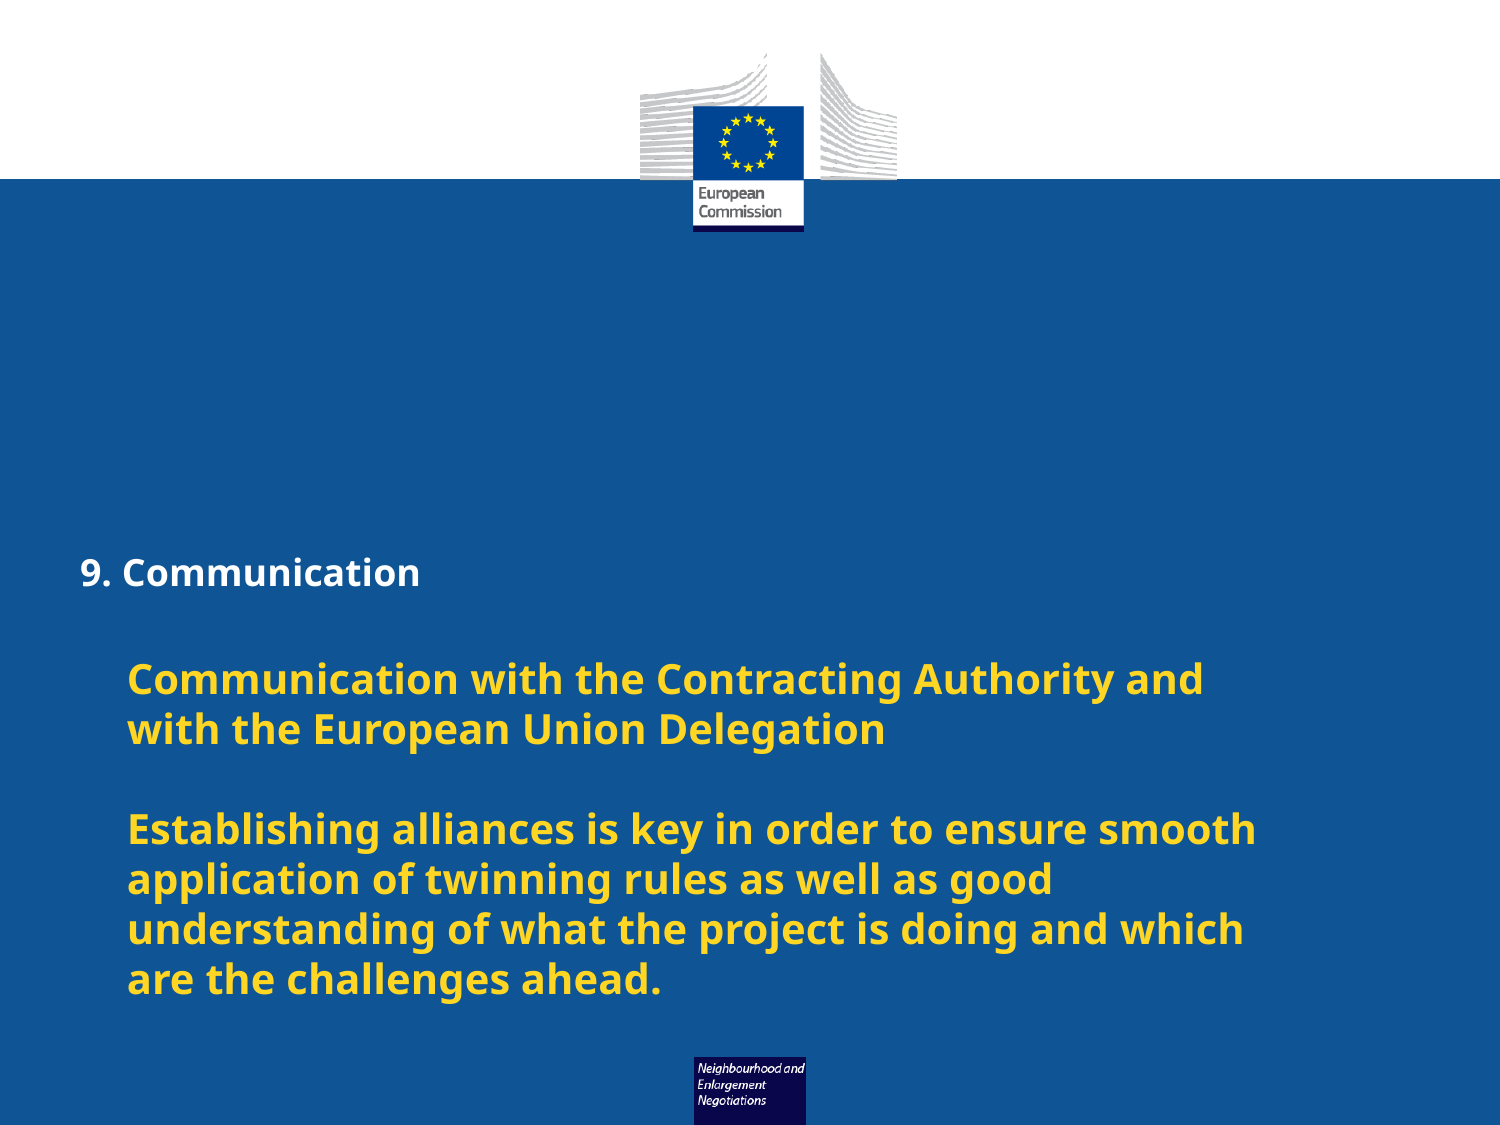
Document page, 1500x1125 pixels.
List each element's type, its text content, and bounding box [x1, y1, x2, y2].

picture [694, 1083, 806, 1125]
title Practical advice provided to RTAs [23, 6, 1459, 103]
list 9. Communication [64, 278, 1412, 1083]
picture [598, 103, 897, 278]
text_box Communication with the Contracting Authority and with the European Union Delegation Establishing alliances is key in order to ensure smooth application of twinning rules as well as good understanding of what the project is doing and which are the challenges ahead. [112, 645, 1282, 1011]
